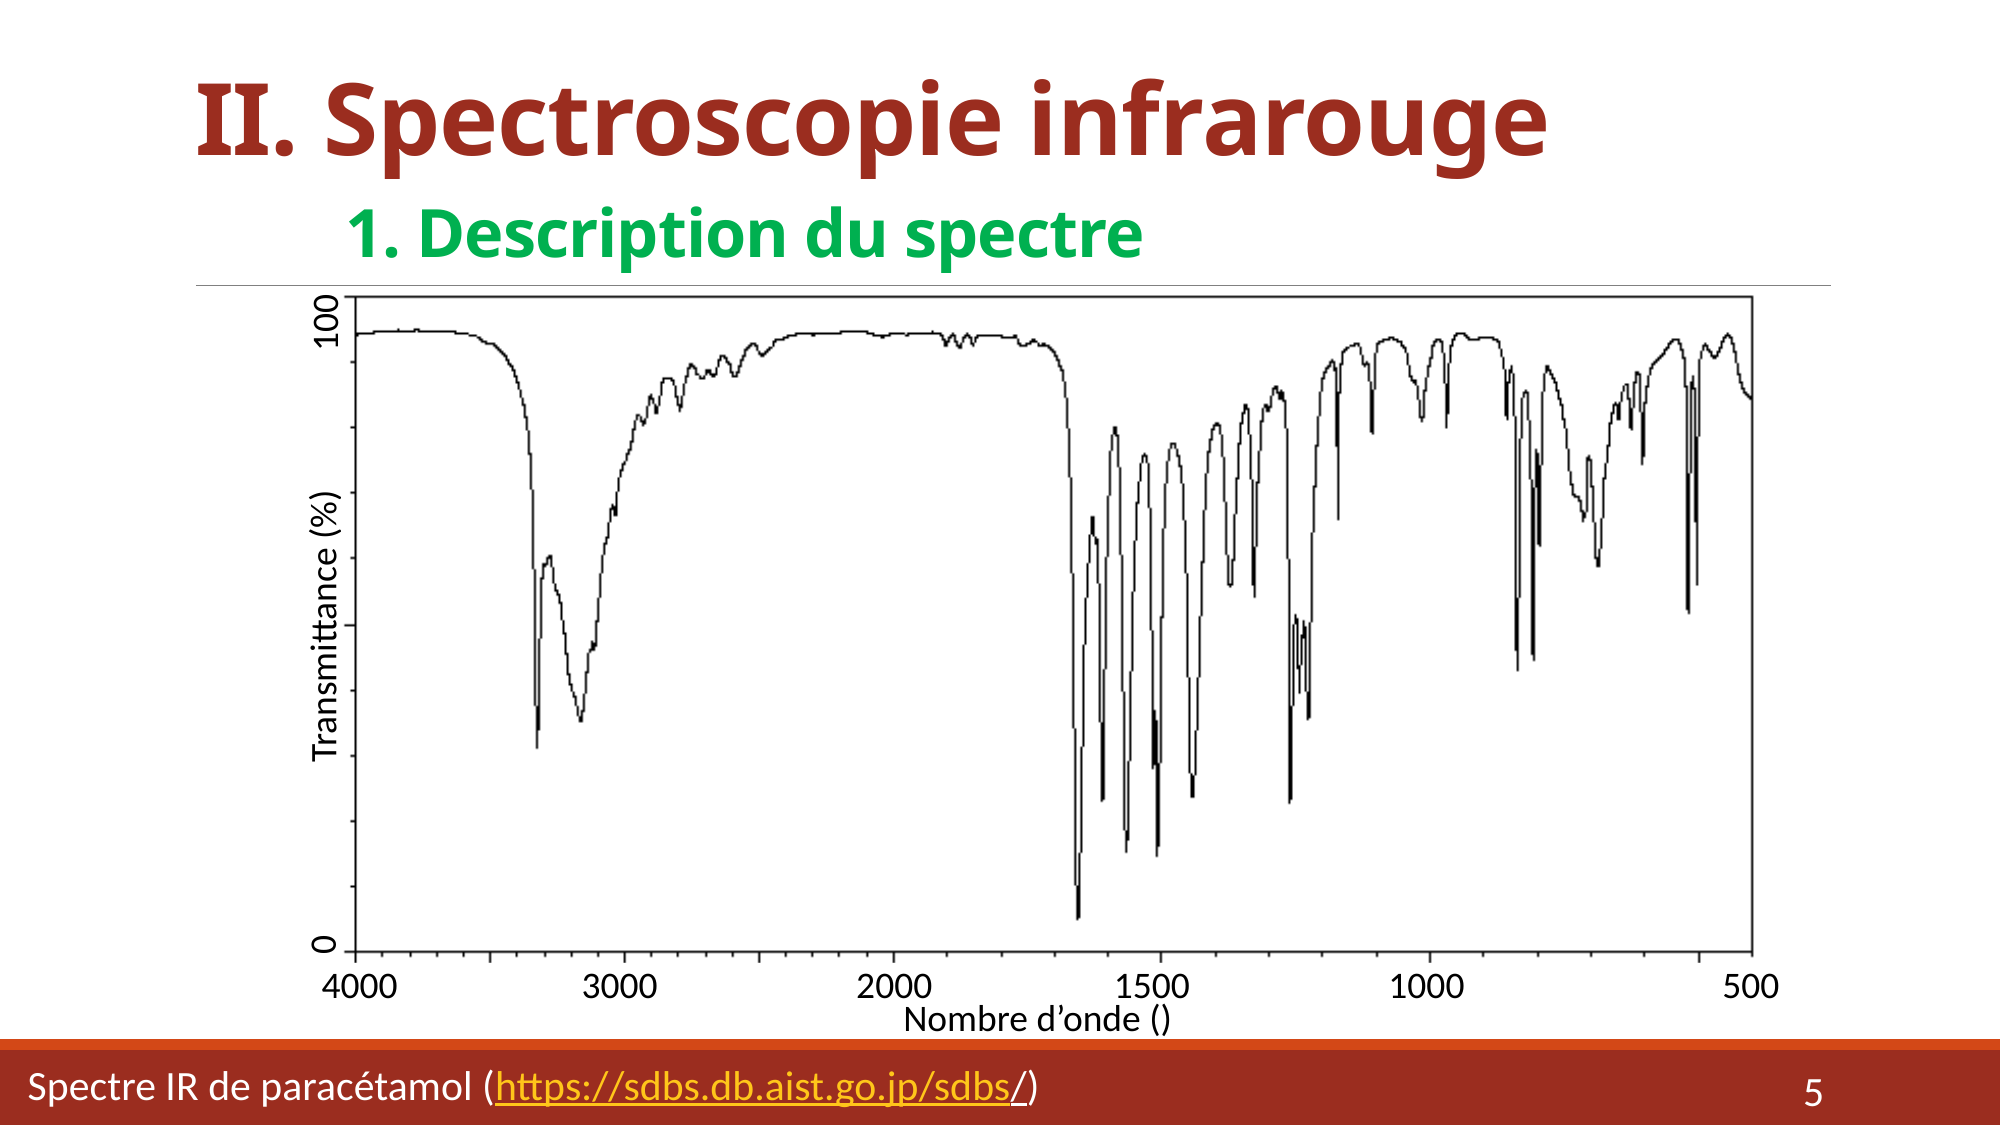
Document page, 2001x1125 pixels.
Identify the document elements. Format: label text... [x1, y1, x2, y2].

title II. Spectroscopie infrarouge 1. Description du spectre [180, 47, 1830, 285]
text_box 100 [293, 285, 353, 367]
picture [340, 292, 1759, 964]
text_box Transmittance (%) [291, 471, 337, 782]
text_box 4000 3000 2000 1500 1000 500 [298, 953, 2000, 1013]
list Spectre IR de paracétamol (https://sdbs.db.aist.go.jp/sdbs/) [27, 1056, 1799, 1125]
slide_number 5 [1624, 1059, 1840, 1120]
text_box 0 [290, 918, 337, 970]
